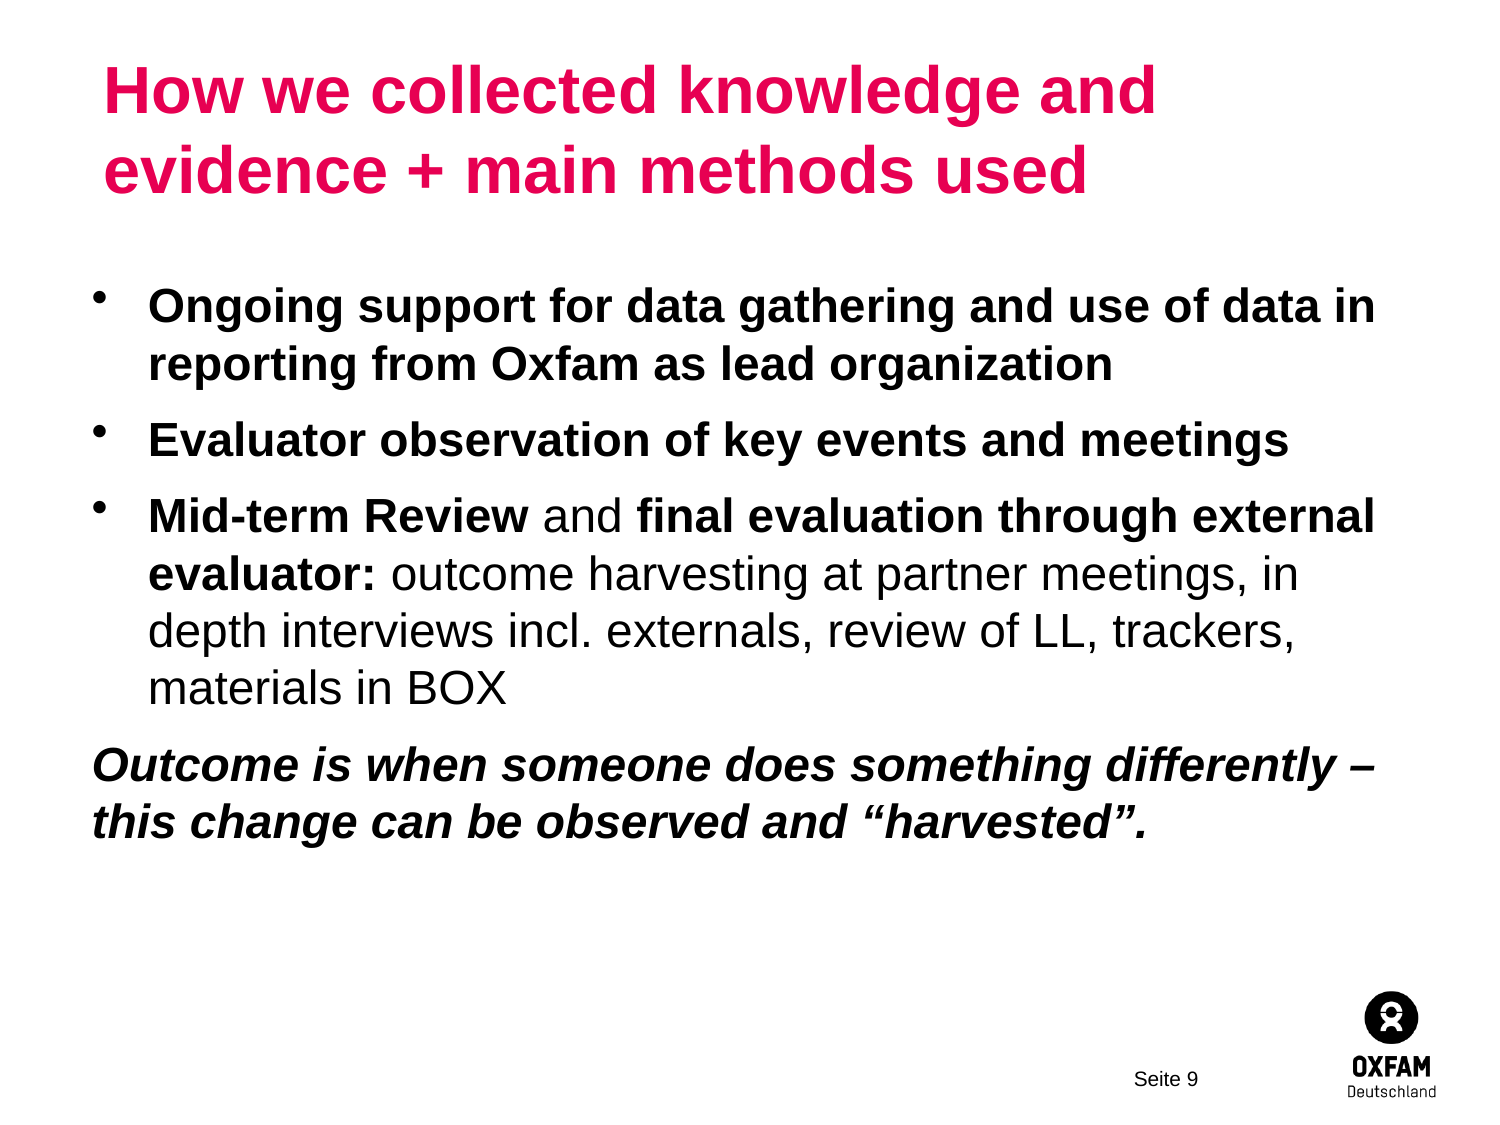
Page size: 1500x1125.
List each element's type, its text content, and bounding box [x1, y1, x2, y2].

picture [1342, 985, 1441, 1103]
list Ongoing support for data gathering and use of data in reporting from Oxfam as lead organization Evaluator observation of key events and meetings Mid-term Review and final evaluation through external evaluator: outcome harvesting at partner meetings, in depth interviews incl. externals, review of LL, trackers, materials in BOX Outcome is when someone does something differently – this change can be observed and “harvested”. [76, 267, 1427, 922]
title How we collected knowledge and evidence + main methods used [88, 45, 1436, 209]
